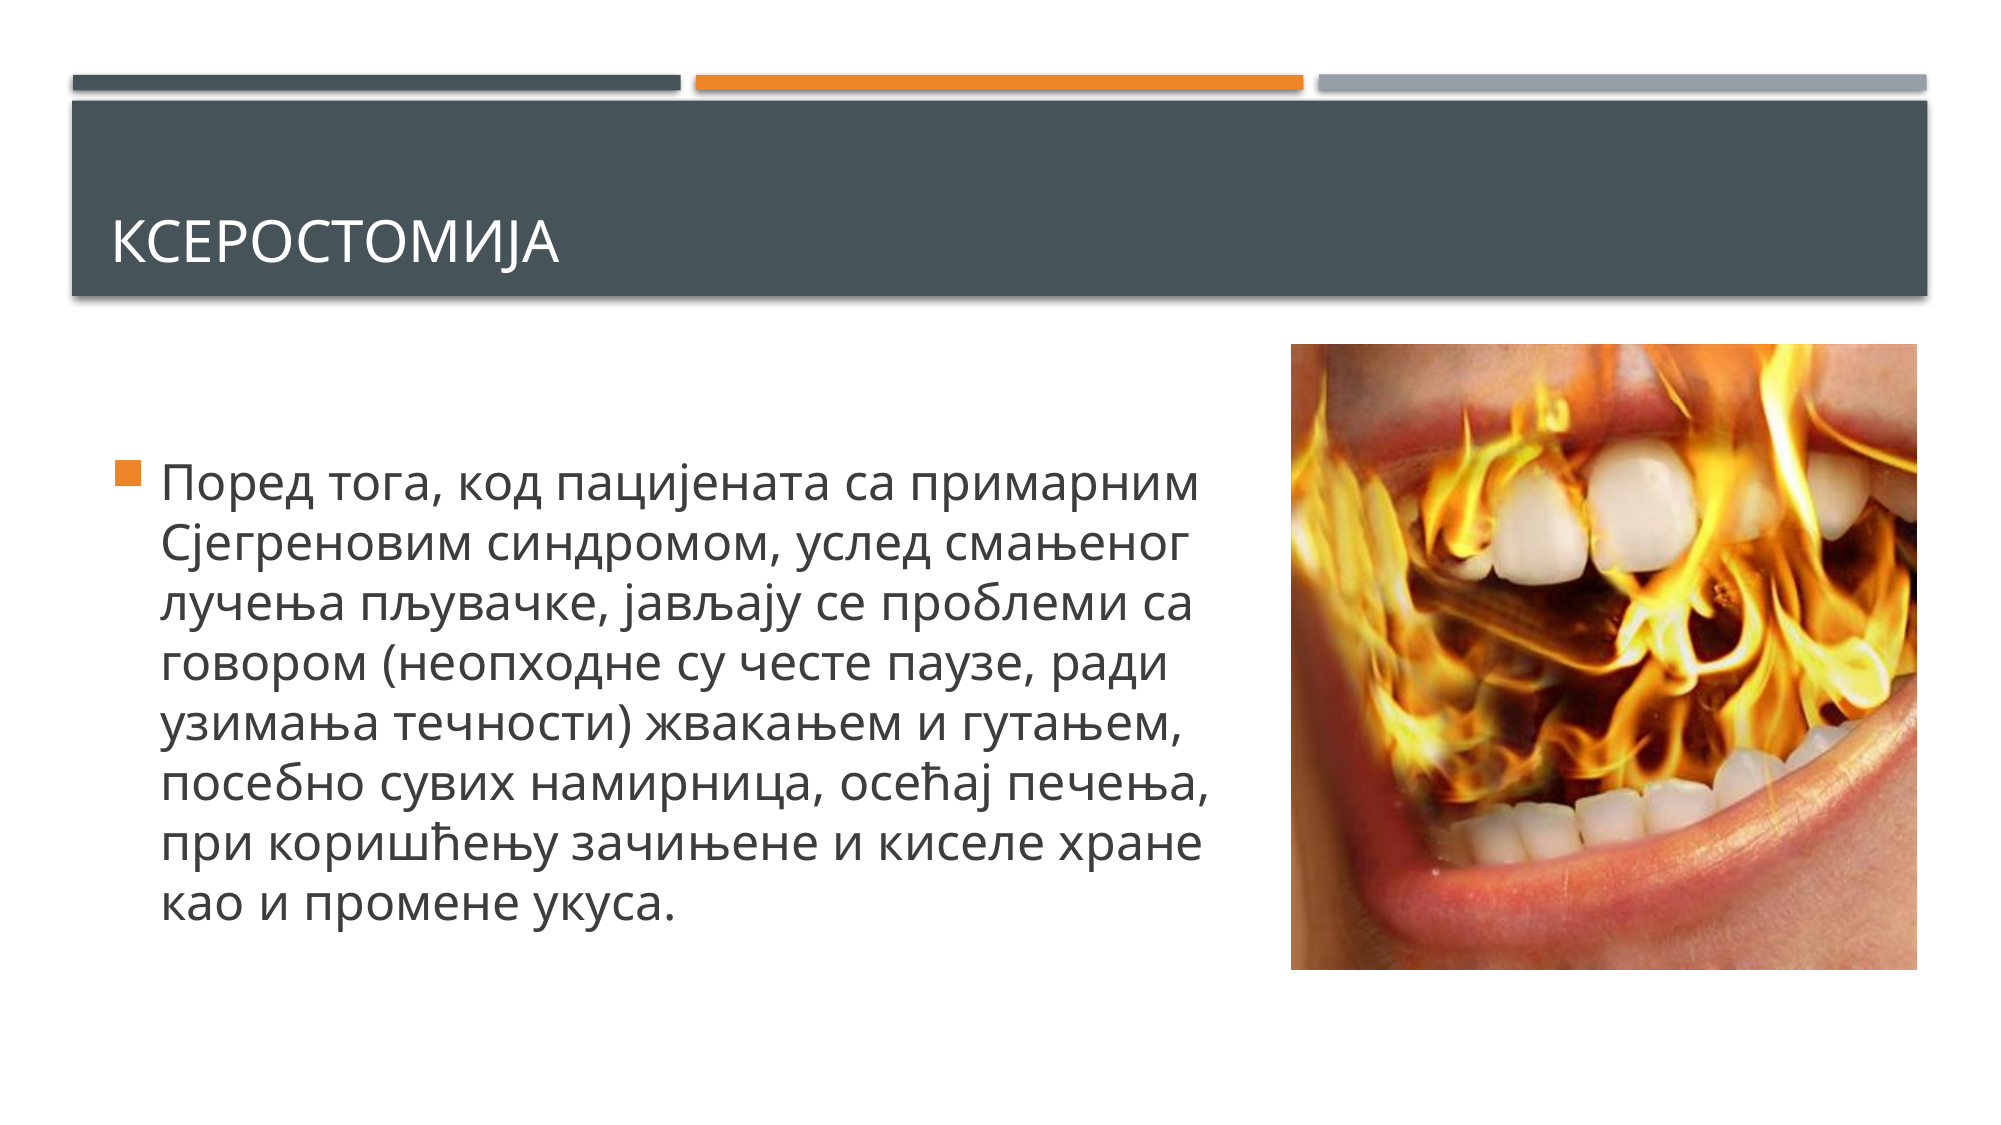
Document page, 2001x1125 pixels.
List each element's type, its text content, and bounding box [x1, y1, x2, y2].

list Поред тога, код пацијената са примарним Сјегреновим синдромом, услед смањеног лучења пљувачке, јављају се проблеми са говором (неопходне су честе паузе, ради узимања течности) жвакањем и гутањем, посебно сувих намирница, осећај печења, при коришћењу зачињене и киселе хране као и промене укуса. [95, 357, 1297, 1023]
title ксеростомија [95, 115, 1905, 282]
picture [1291, 343, 1918, 970]
